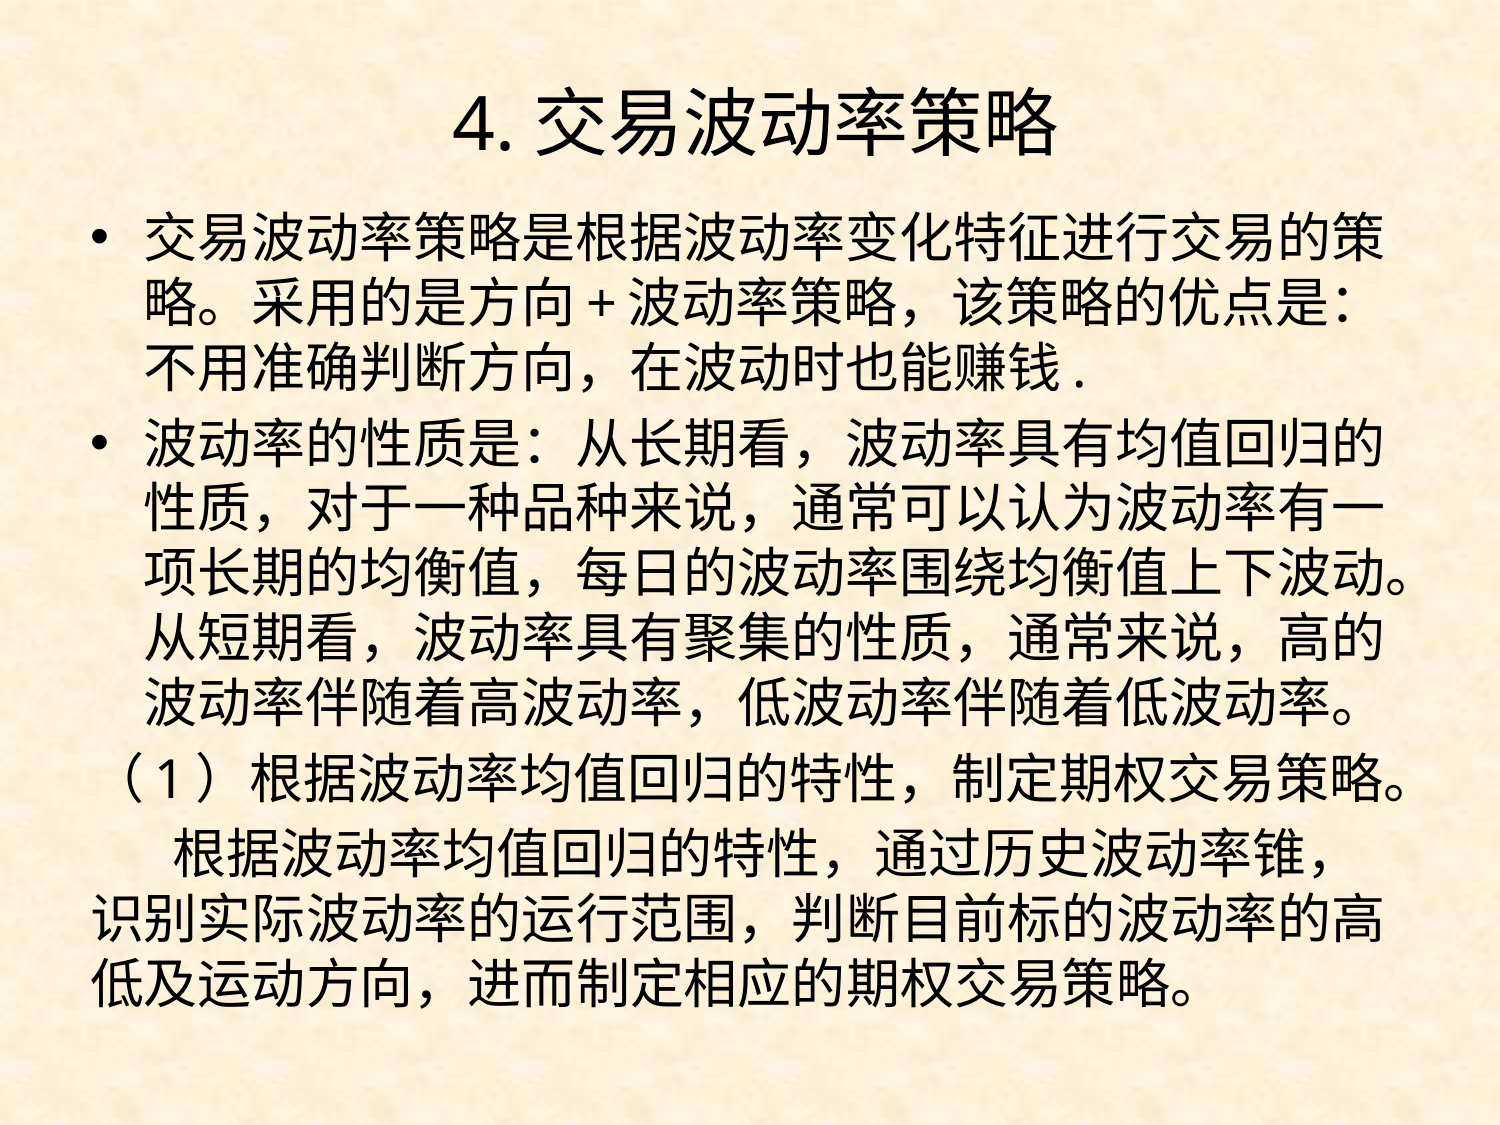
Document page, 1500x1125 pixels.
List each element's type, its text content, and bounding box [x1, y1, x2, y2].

title 4.交易波动率策略 [289, 45, 1223, 196]
list 交易波动率策略是根据波动率变化特征进行交易的策略。采用的是方向+波动率策略，该策略的优点是：不用准确判断方向，在波动时也能赚钱. 波动率的性质是：从长期看，波动率具有均值回归的性质，对于一种品种来说，通常可以认为波动率有一项长期的均衡值，每日的波动率围绕均衡值上下波动。从短期看，波动率具有聚集的性质，通常来说，高的波动率伴随着高波动率，低波动率伴随着低波动率。 （1）根据波动率均值回归的特性，制定期权交易策略。 根据波动率均值回归的特性，通过历史波动率锥，识别实际波动率的运行范围，判断目前标的波动率的高低及运动方向，进而制定相应的期权交易策略。 [75, 196, 1425, 1071]
picture [0, 0, 1500, 1125]
